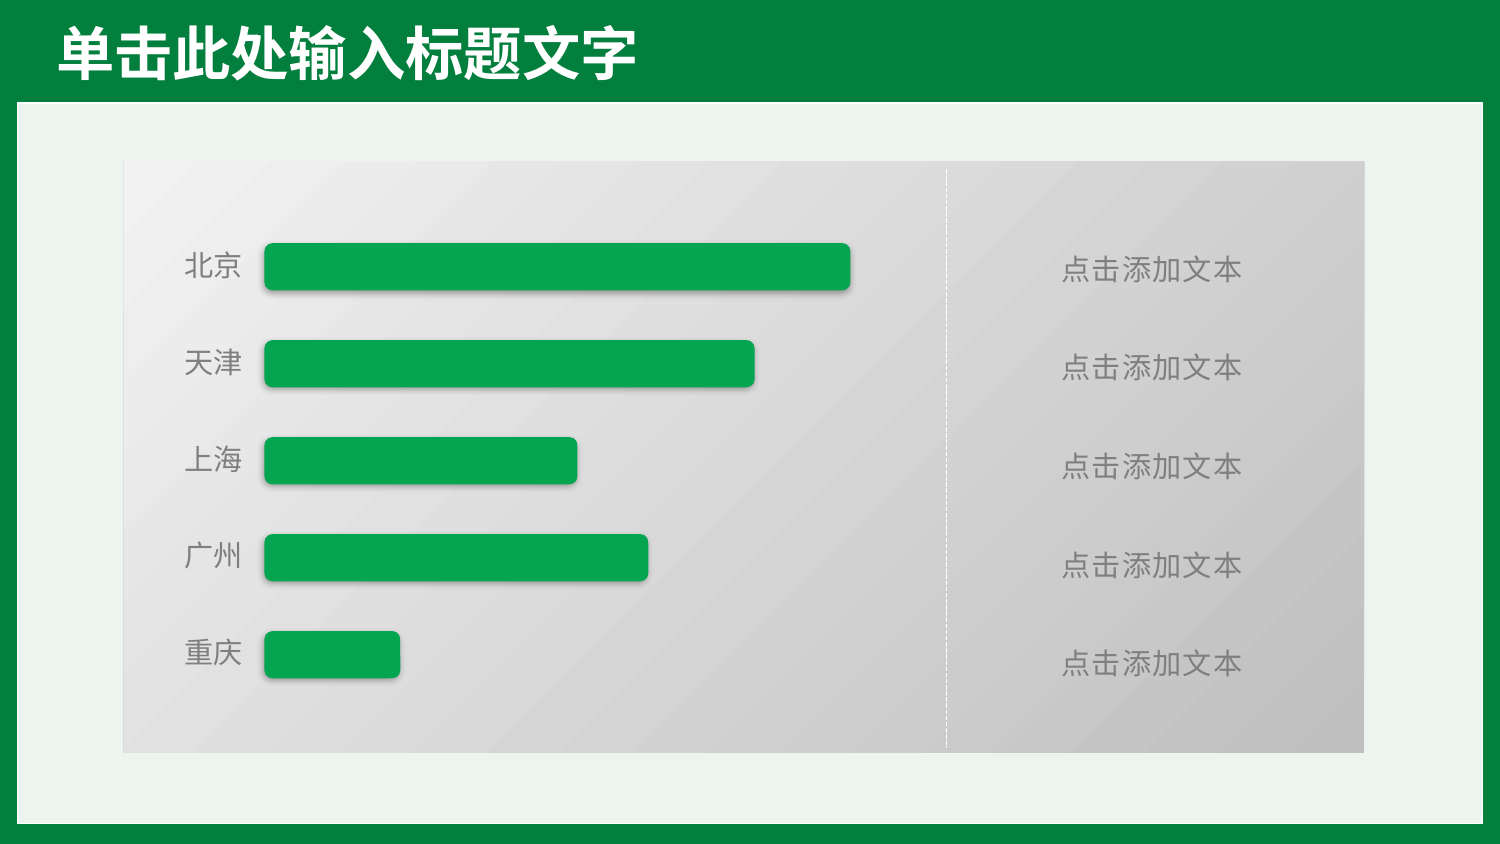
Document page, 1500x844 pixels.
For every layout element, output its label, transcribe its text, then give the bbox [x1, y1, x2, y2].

text_box [123, 161, 1365, 753]
text_box [263, 242, 852, 292]
text_box 点击添加文本 [1027, 342, 1277, 393]
text_box 天津 [153, 336, 258, 387]
text_box 重庆 [153, 626, 258, 677]
text_box [263, 533, 650, 583]
text_box 北京 [153, 239, 258, 290]
text_box 上海 [153, 433, 258, 484]
text_box 点击添加文本 [1027, 244, 1277, 294]
text_box 广州 [153, 529, 258, 580]
text_box 点击添加文本 [1027, 638, 1277, 688]
text_box [263, 630, 402, 680]
text_box [263, 339, 756, 389]
text_box [263, 436, 579, 486]
text_box 点击添加文本 [1027, 441, 1277, 491]
text_box 点击添加文本 [1027, 539, 1277, 590]
